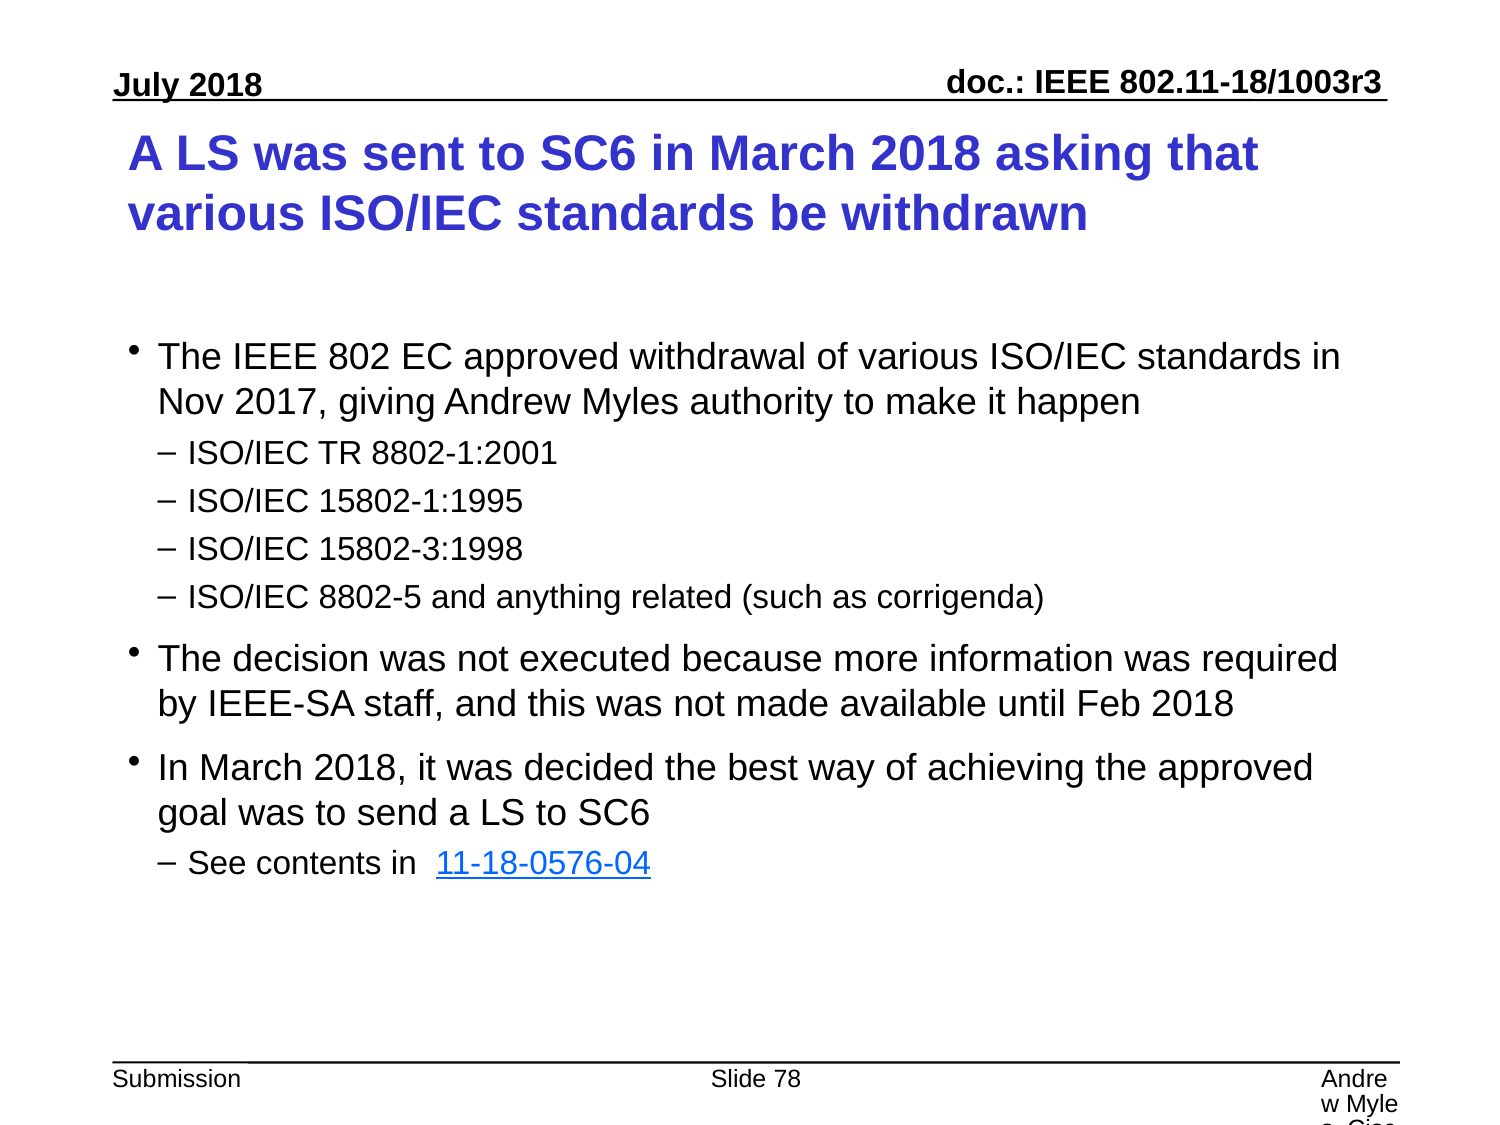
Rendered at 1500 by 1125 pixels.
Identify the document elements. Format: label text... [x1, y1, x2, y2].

slide_number Slide 78 [709, 1061, 803, 1093]
list The IEEE 802 EC approved withdrawal of various ISO/IEC standards in Nov 2017, giving Andrew Myles authority to make it happen ISO/IEC TR 8802-1:2001 ISO/IEC 15802-1:1995 ISO/IEC 15802-3:1998 ISO/IEC 8802-5 and anything related (such as corrigenda) The decision was not executed because more information was required by IEEE-SA staff, and this was not made available until Feb 2018 In March 2018, it was decided the best way of achieving the approved goal was to send a LS to SC6 See contents in 11-18-0576-04 [112, 324, 1388, 1000]
title A LS was sent to SC6 in March 2018 asking that various ISO/IEC standards be withdrawn [112, 112, 1388, 288]
footer Andrew Myles, Cisco [1320, 1061, 1402, 1093]
